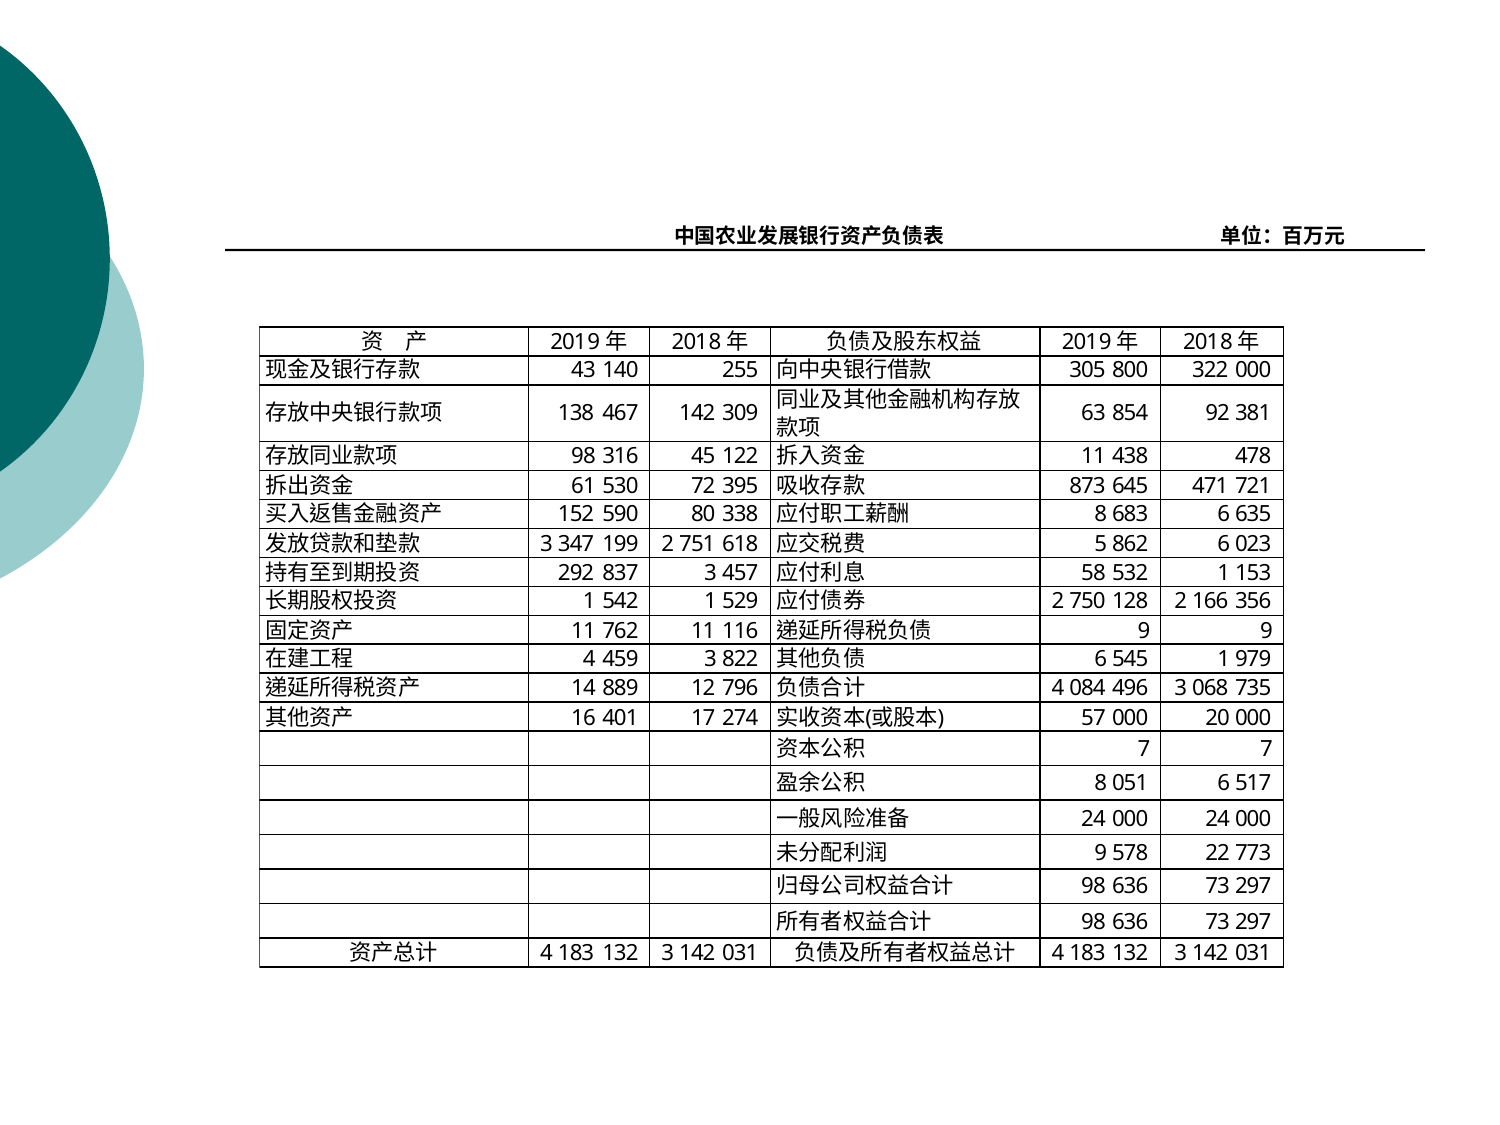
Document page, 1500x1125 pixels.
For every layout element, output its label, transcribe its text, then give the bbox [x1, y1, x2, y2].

picture [258, 325, 1500, 1006]
text_box 中国农业发展银行资产负债表 单位：百万元 [659, 215, 1361, 255]
